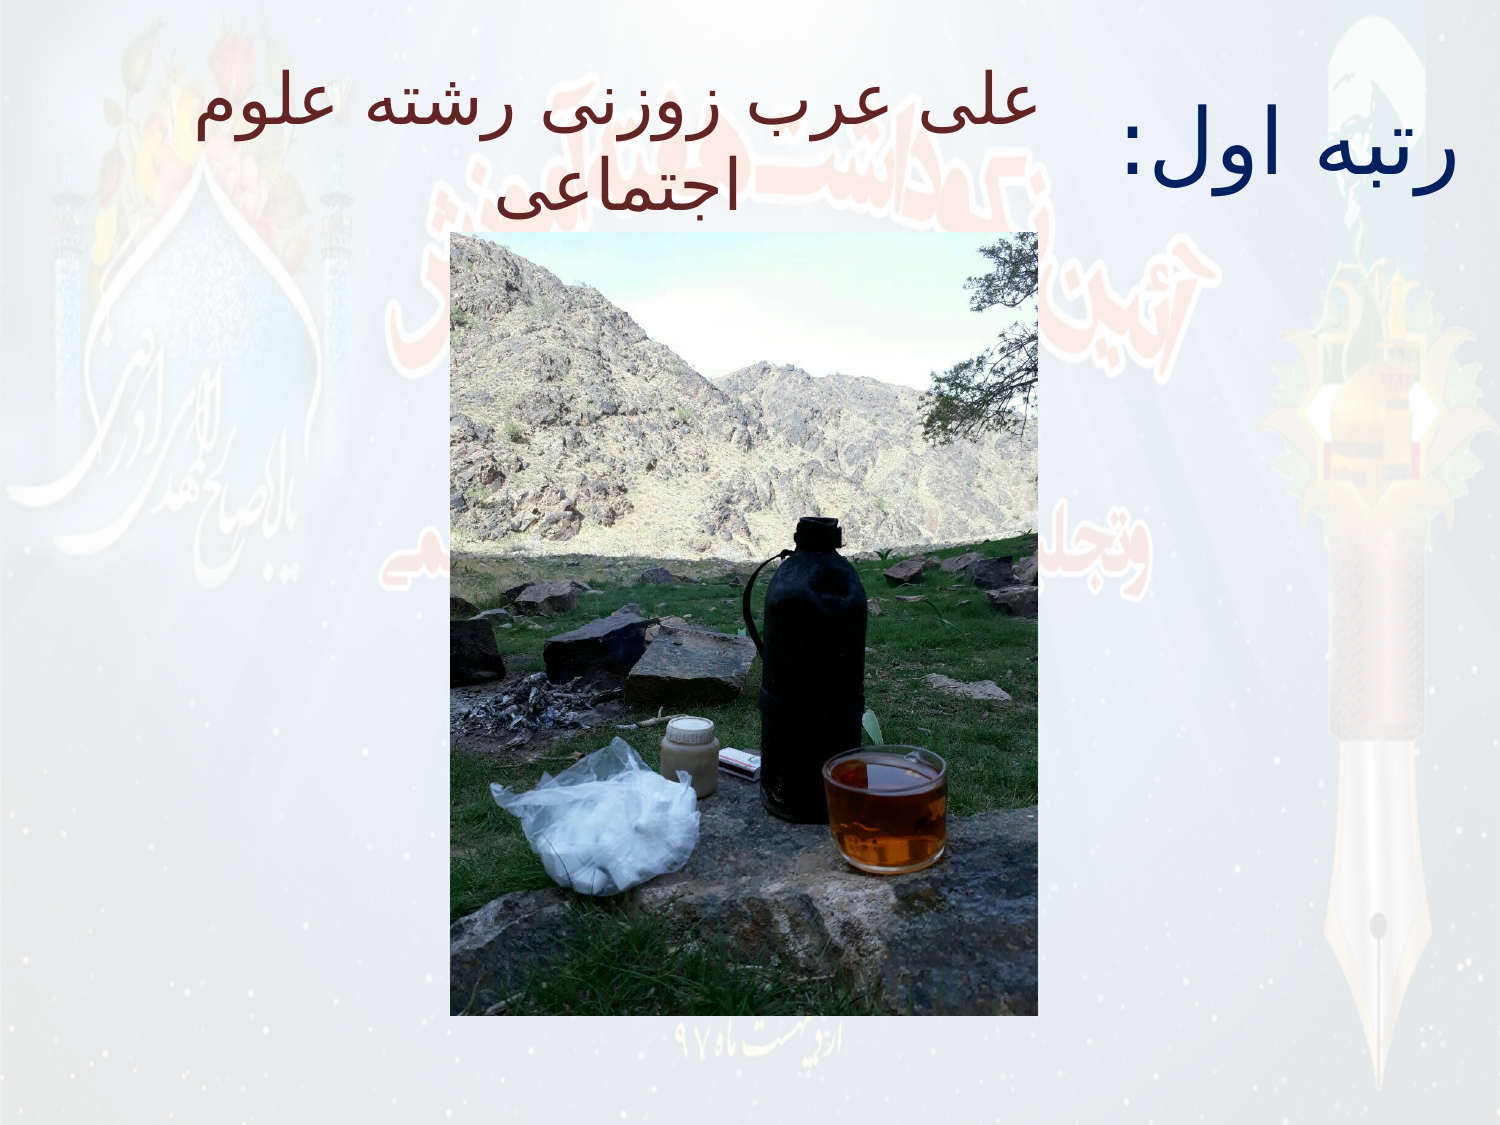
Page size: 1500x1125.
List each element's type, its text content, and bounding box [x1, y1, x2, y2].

picture [449, 232, 1038, 1017]
title علی عرب زوزنی رشته علوم اجتماعی [62, 45, 1175, 233]
list رتبه اول: [1087, 75, 1477, 280]
